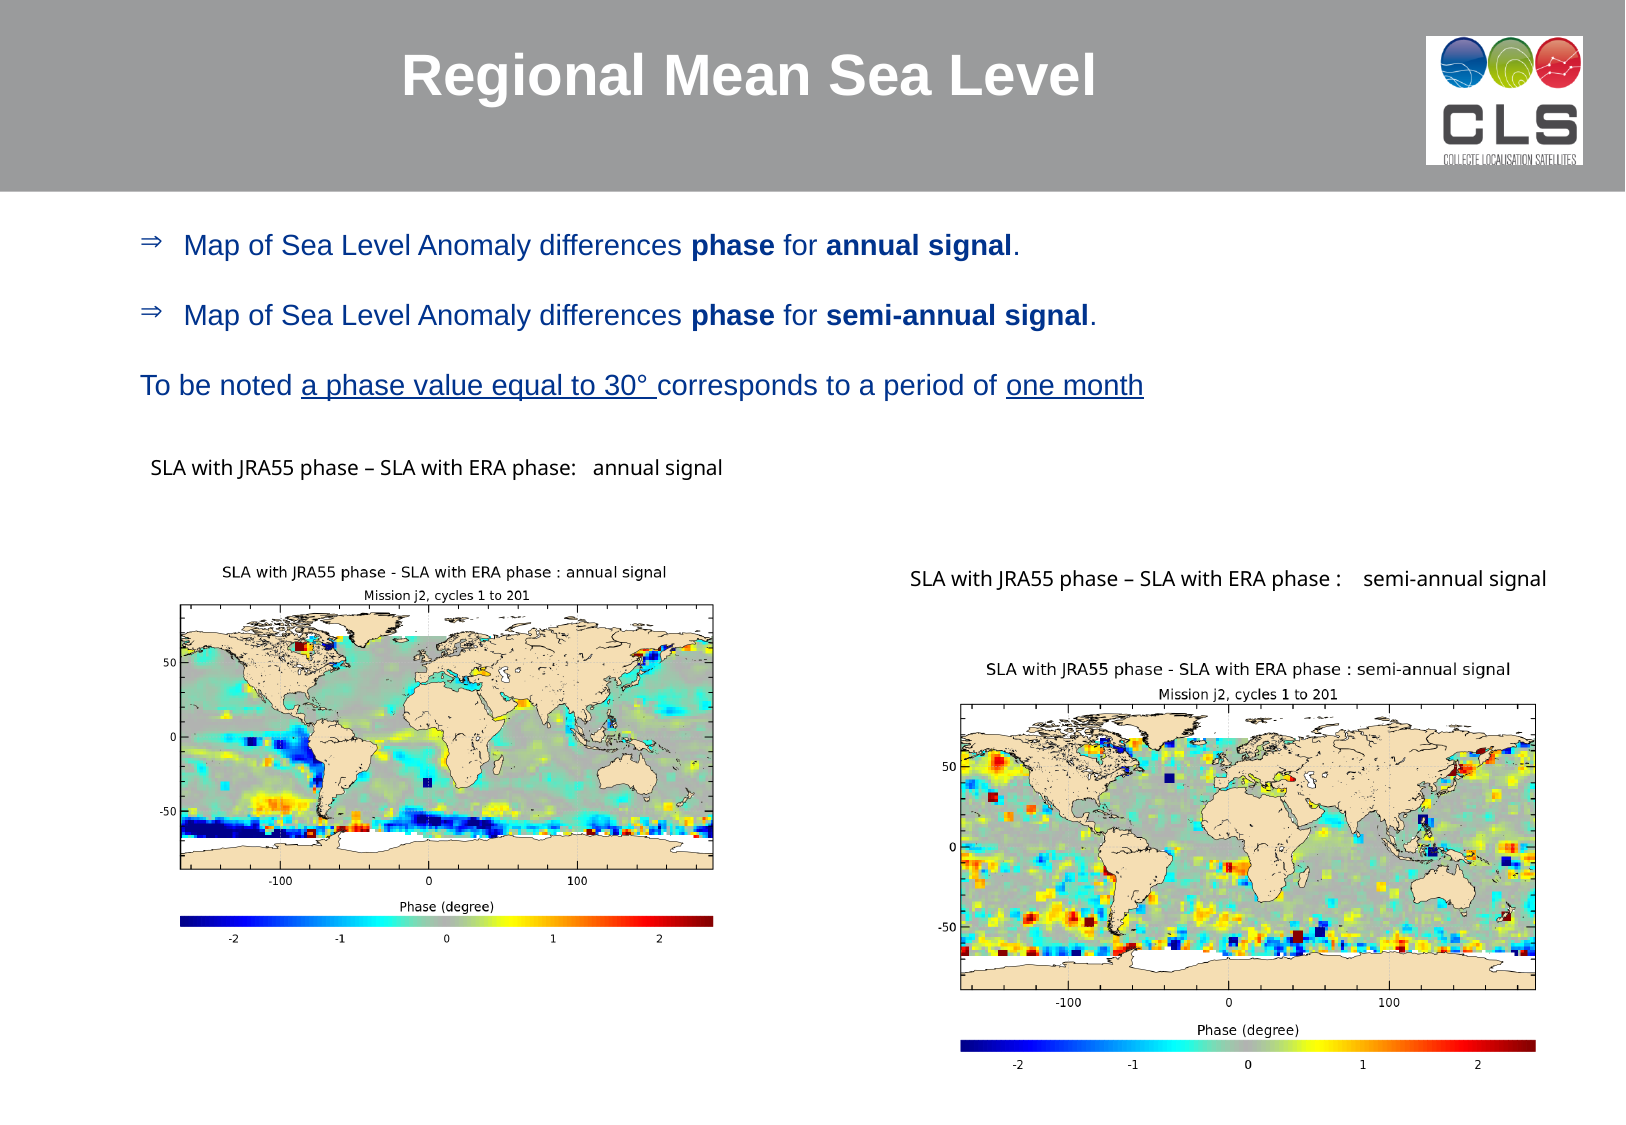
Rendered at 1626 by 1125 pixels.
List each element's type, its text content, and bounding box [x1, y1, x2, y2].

picture [890, 642, 1569, 1094]
text_box SLA with JRA55 phase – SLA with ERA phase: annual signal [48, 447, 826, 488]
picture [1426, 36, 1583, 165]
text_box Map of Sea Level Anomaly differences phase for annual signal. Map of Sea Level Anomaly differences phase for semi-annual signal. To be noted a phase value equal to 30° corresponds to a period of one month [125, 219, 1515, 409]
text_box SLA with JRA55 phase – SLA with ERA phase : semi-annual signal [840, 558, 1618, 599]
text_box Regional Mean Sea Level [386, 40, 1162, 119]
picture [115, 547, 744, 966]
